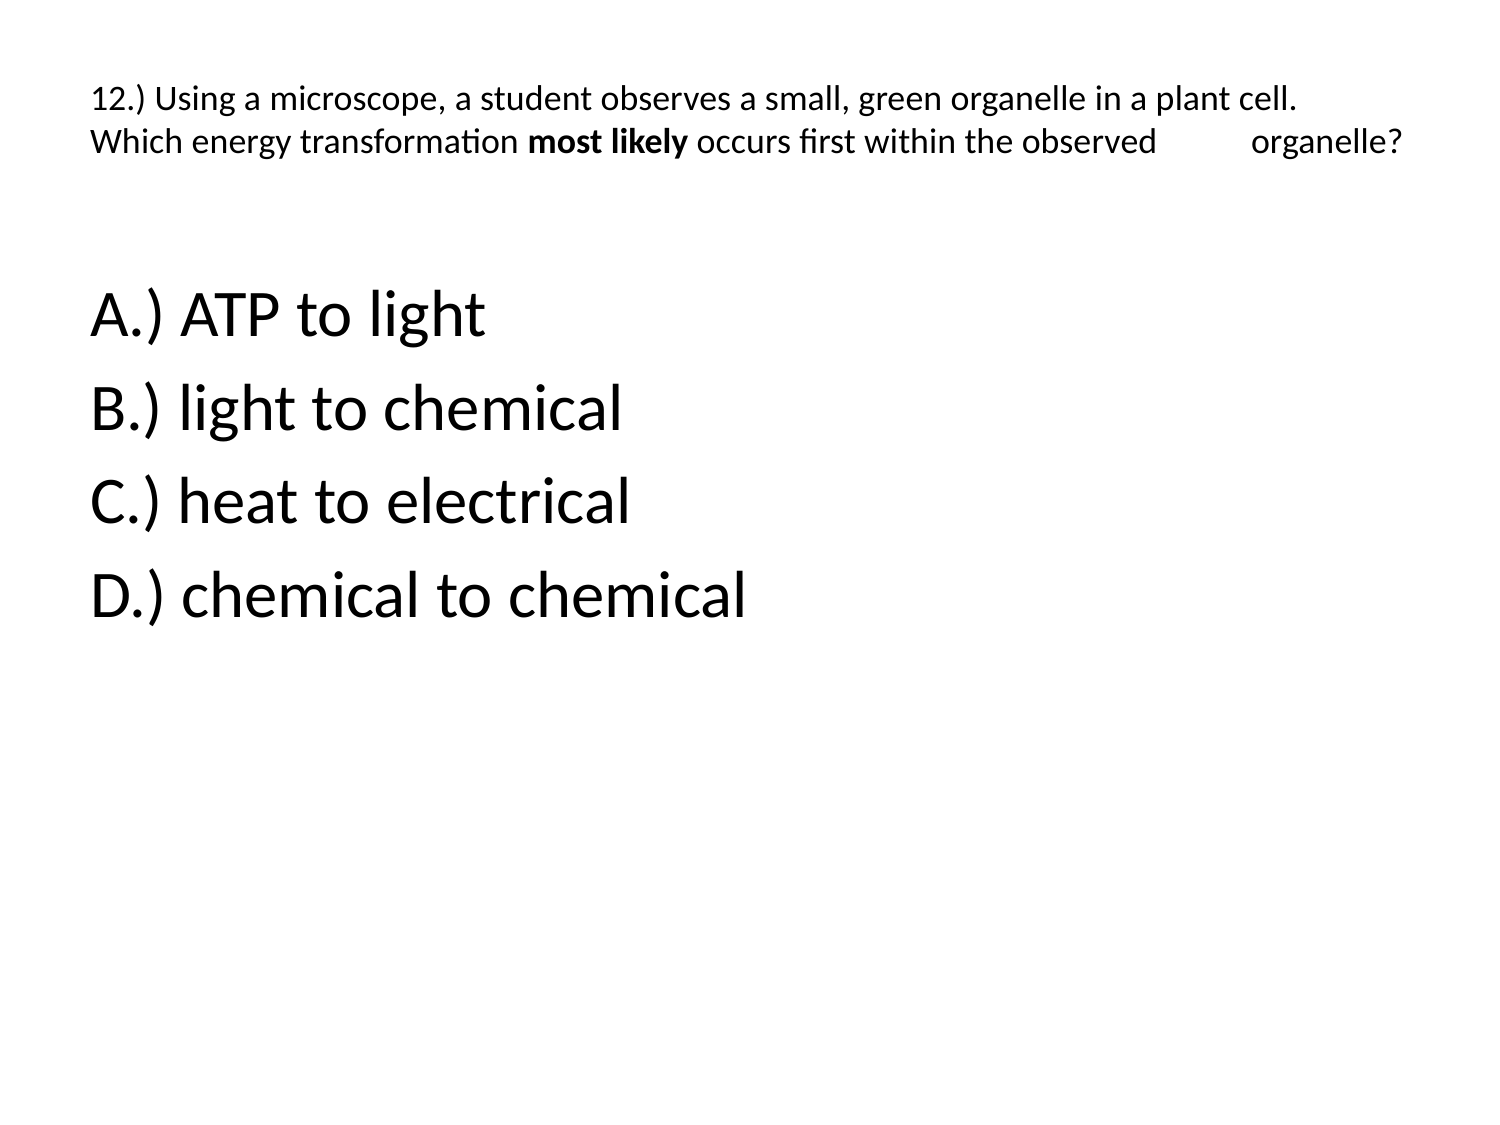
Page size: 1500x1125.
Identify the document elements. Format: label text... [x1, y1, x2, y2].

title 12.) Using a microscope, a student observes a small, green organelle in a plant cell. Which energy transformation most likely occurs first within the observed organelle? [75, 45, 1425, 233]
list A.) ATP to light B.) light to chemical C.) heat to electrical D.) chemical to chemical [75, 262, 1425, 1005]
